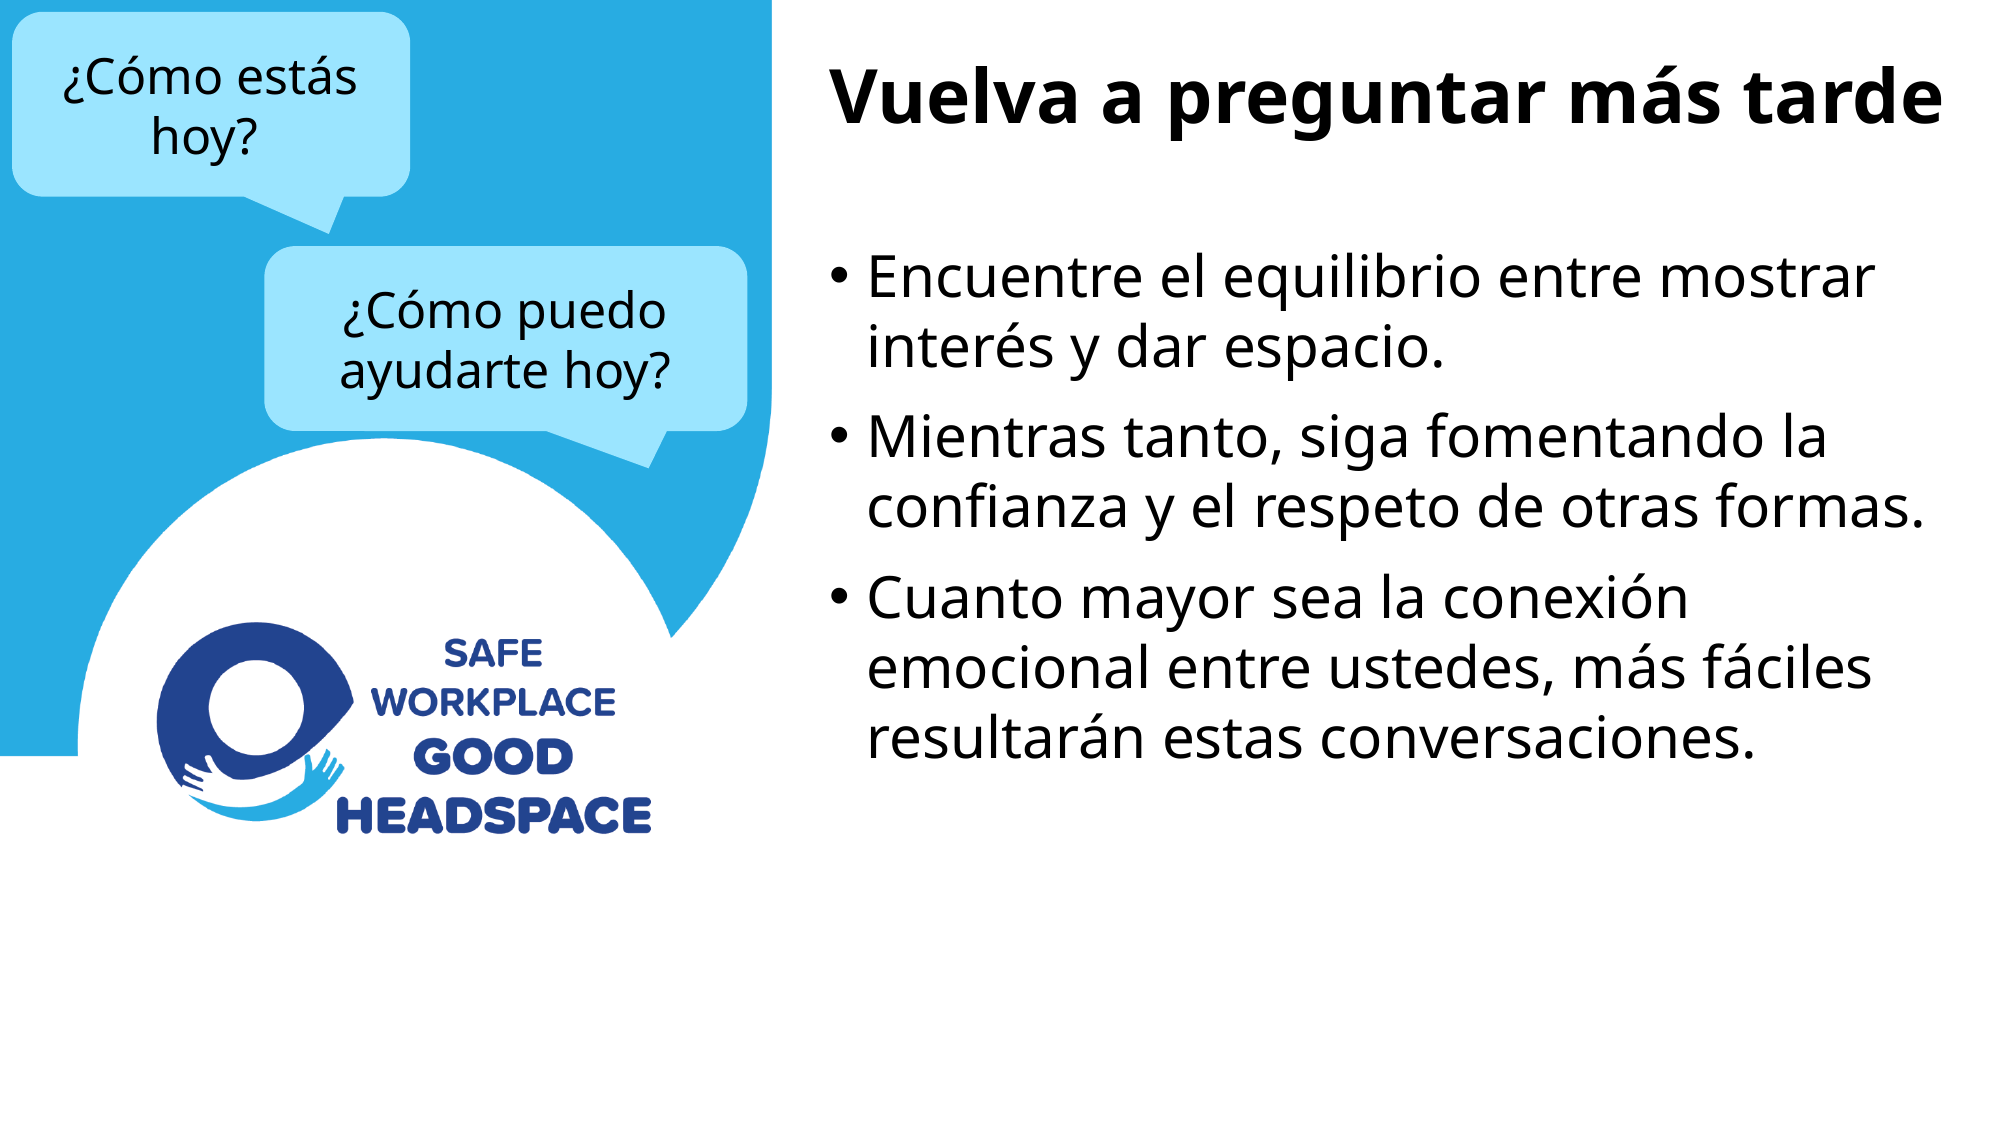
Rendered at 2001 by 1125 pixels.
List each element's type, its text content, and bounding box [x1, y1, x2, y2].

text_box ¿Cómo estás hoy? [11, 10, 412, 236]
text_box ¿Cómo puedo ayudarte hoy? [263, 245, 749, 470]
list Encuentre el equilibrio entre mostrar interés y dar espacio. Mientras tanto, siga fomentando la confianza y el respeto de otras formas. Cuanto mayor sea la conexión emocional entre ustedes, más fáciles resultarán estas conversaciones. [814, 231, 1988, 1068]
title Vuelva a preguntar más tarde [814, 11, 1988, 188]
picture [0, 0, 2000, 1125]
